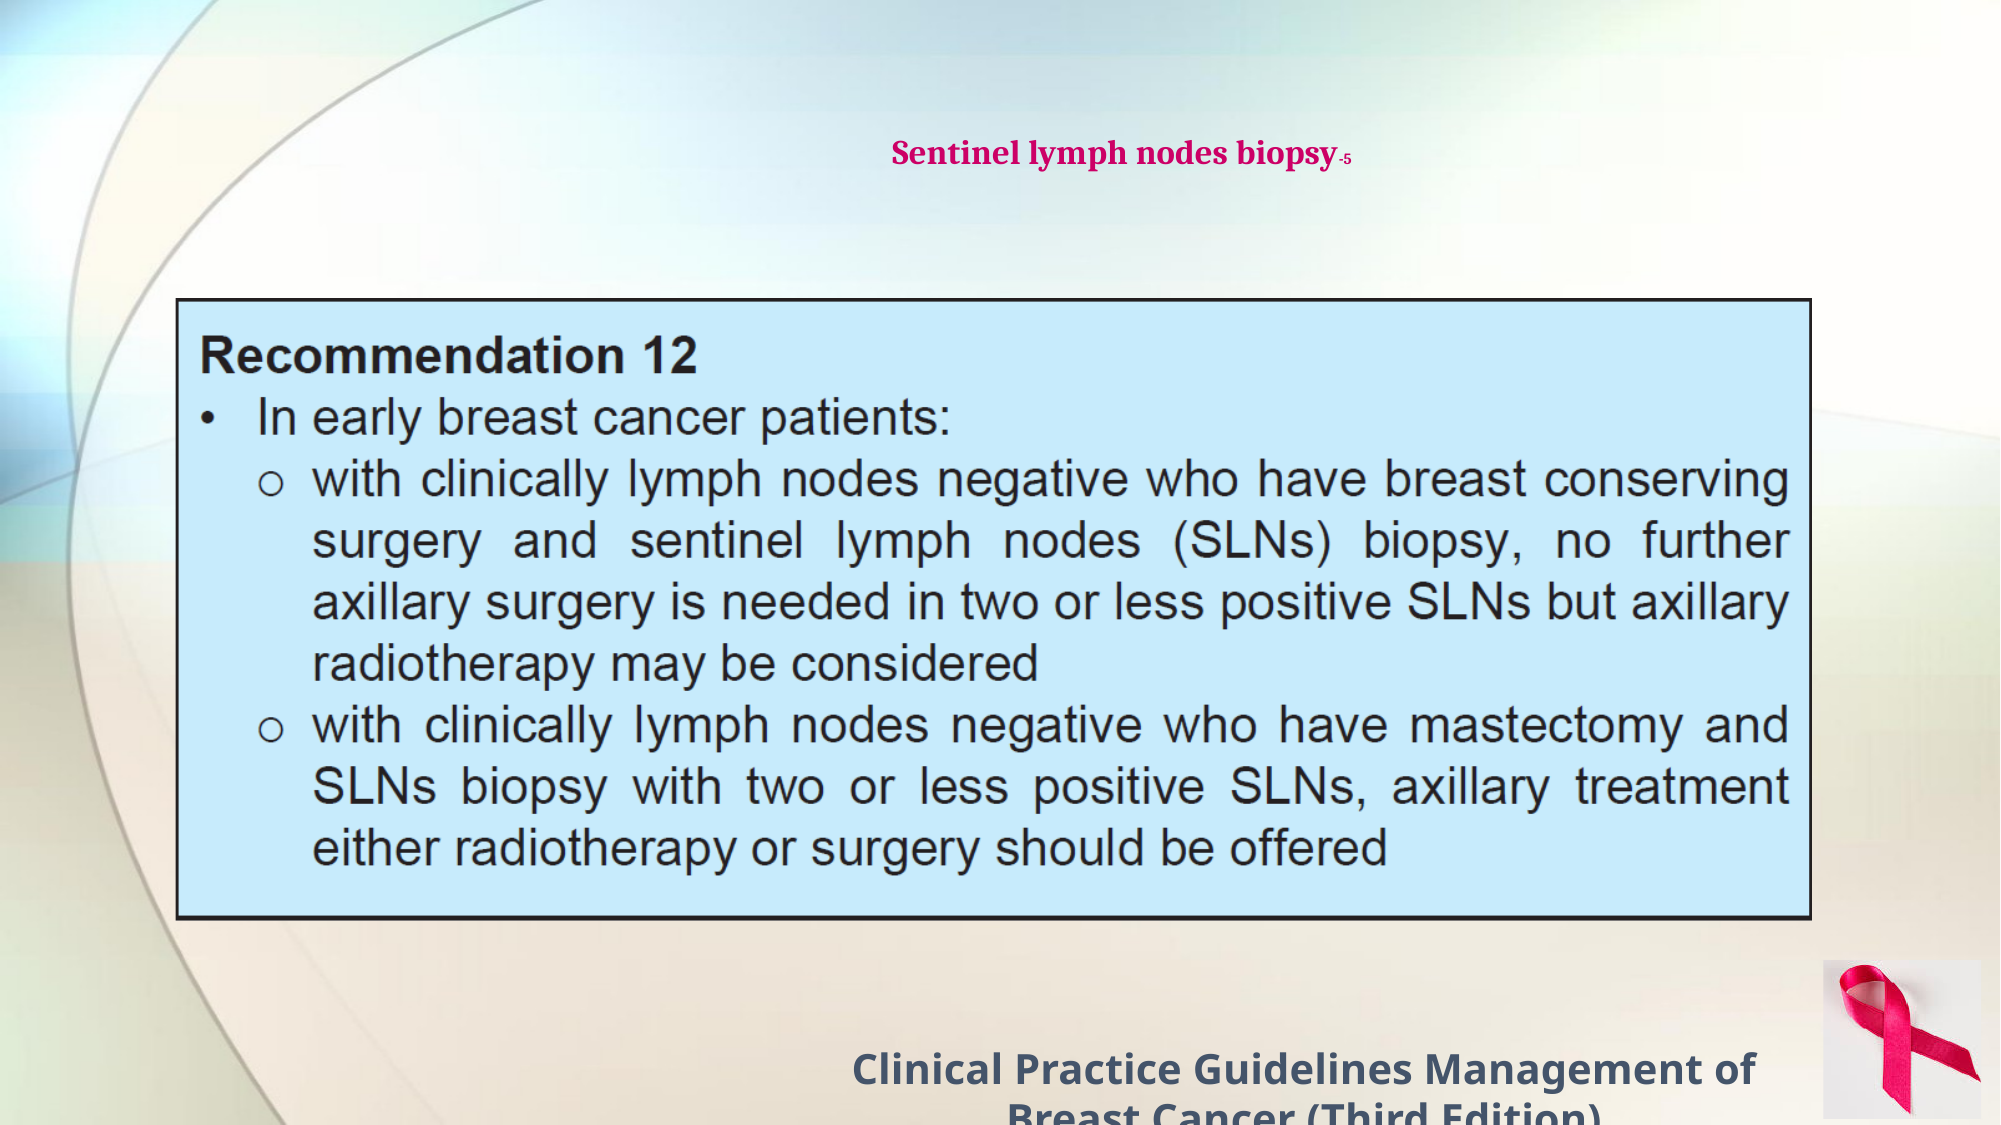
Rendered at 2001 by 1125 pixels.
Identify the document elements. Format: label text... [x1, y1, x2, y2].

slide_number 13 [1325, 1042, 1813, 1103]
title Sentinel lymph nodes biopsy-5 [381, 45, 1863, 263]
text_box Clinical Practice Guidelines Management of Breast Cancer (Third Edition) [788, 1035, 1820, 1125]
picture [0, 0, 2001, 1125]
